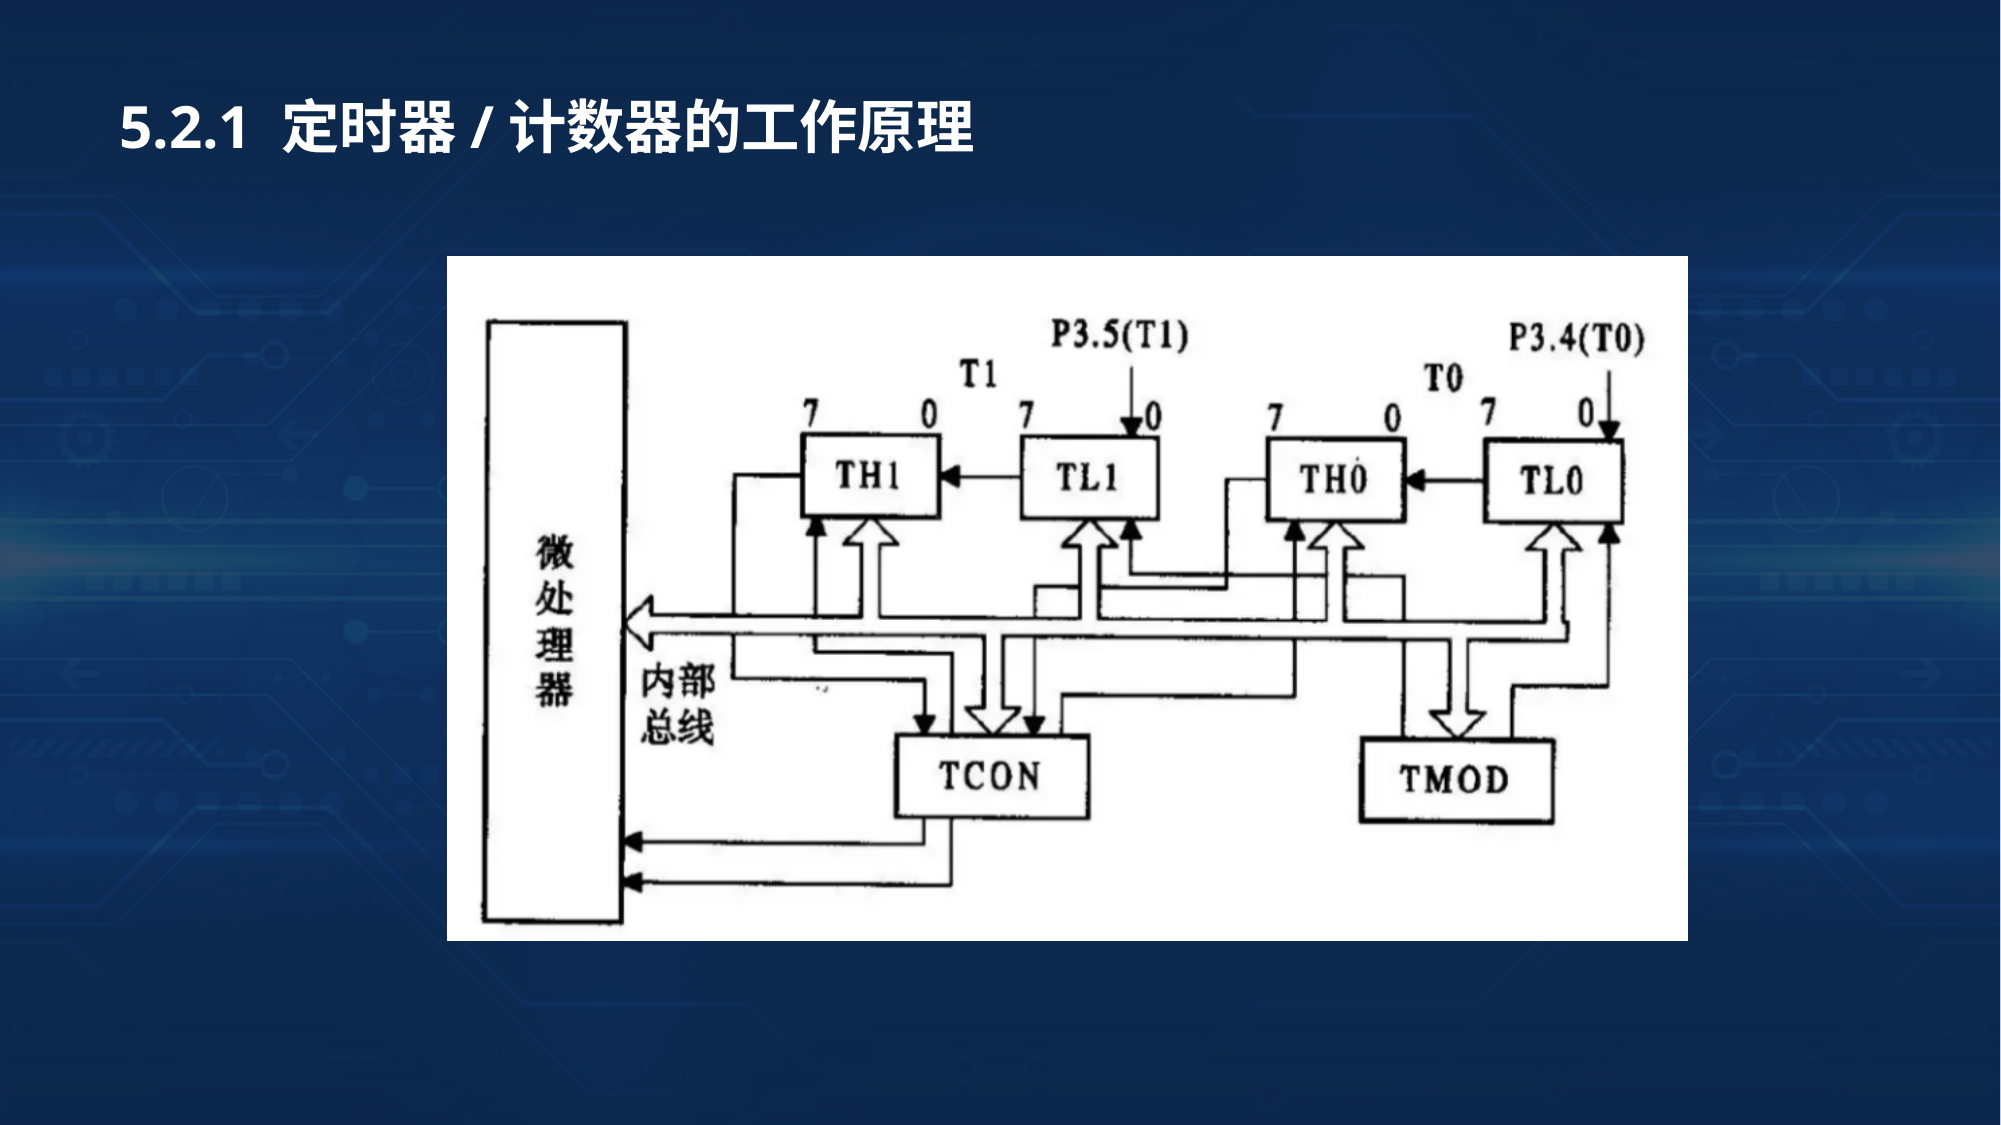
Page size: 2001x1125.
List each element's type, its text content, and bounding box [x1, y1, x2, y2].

picture [447, 256, 1689, 942]
text_box 5.2.1 定时器/计数器的工作原理 [104, 83, 1220, 169]
